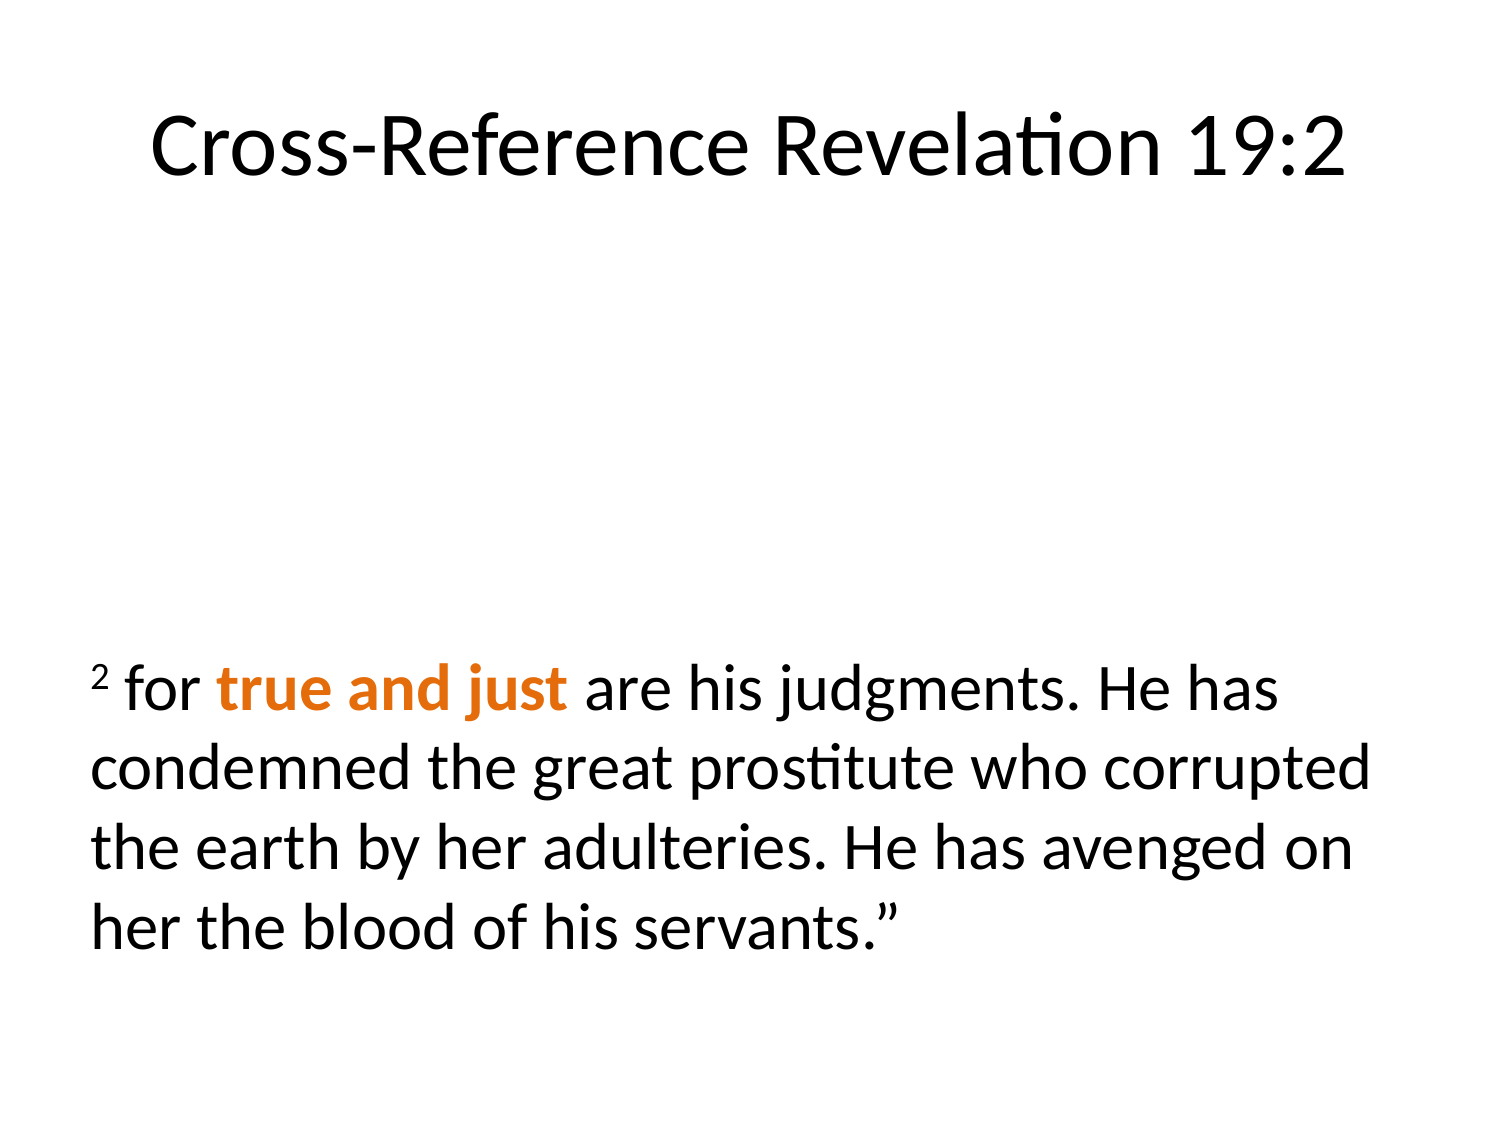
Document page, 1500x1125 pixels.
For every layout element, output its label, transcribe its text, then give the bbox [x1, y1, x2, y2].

title Cross-Reference Revelation 19:2 [75, 45, 1425, 233]
list 2 for true and just are his judgments. He has condemned the great prostitute who corrupted the earth by her adulteries. He has avenged on her the blood of his servants.” [75, 262, 1425, 1005]
